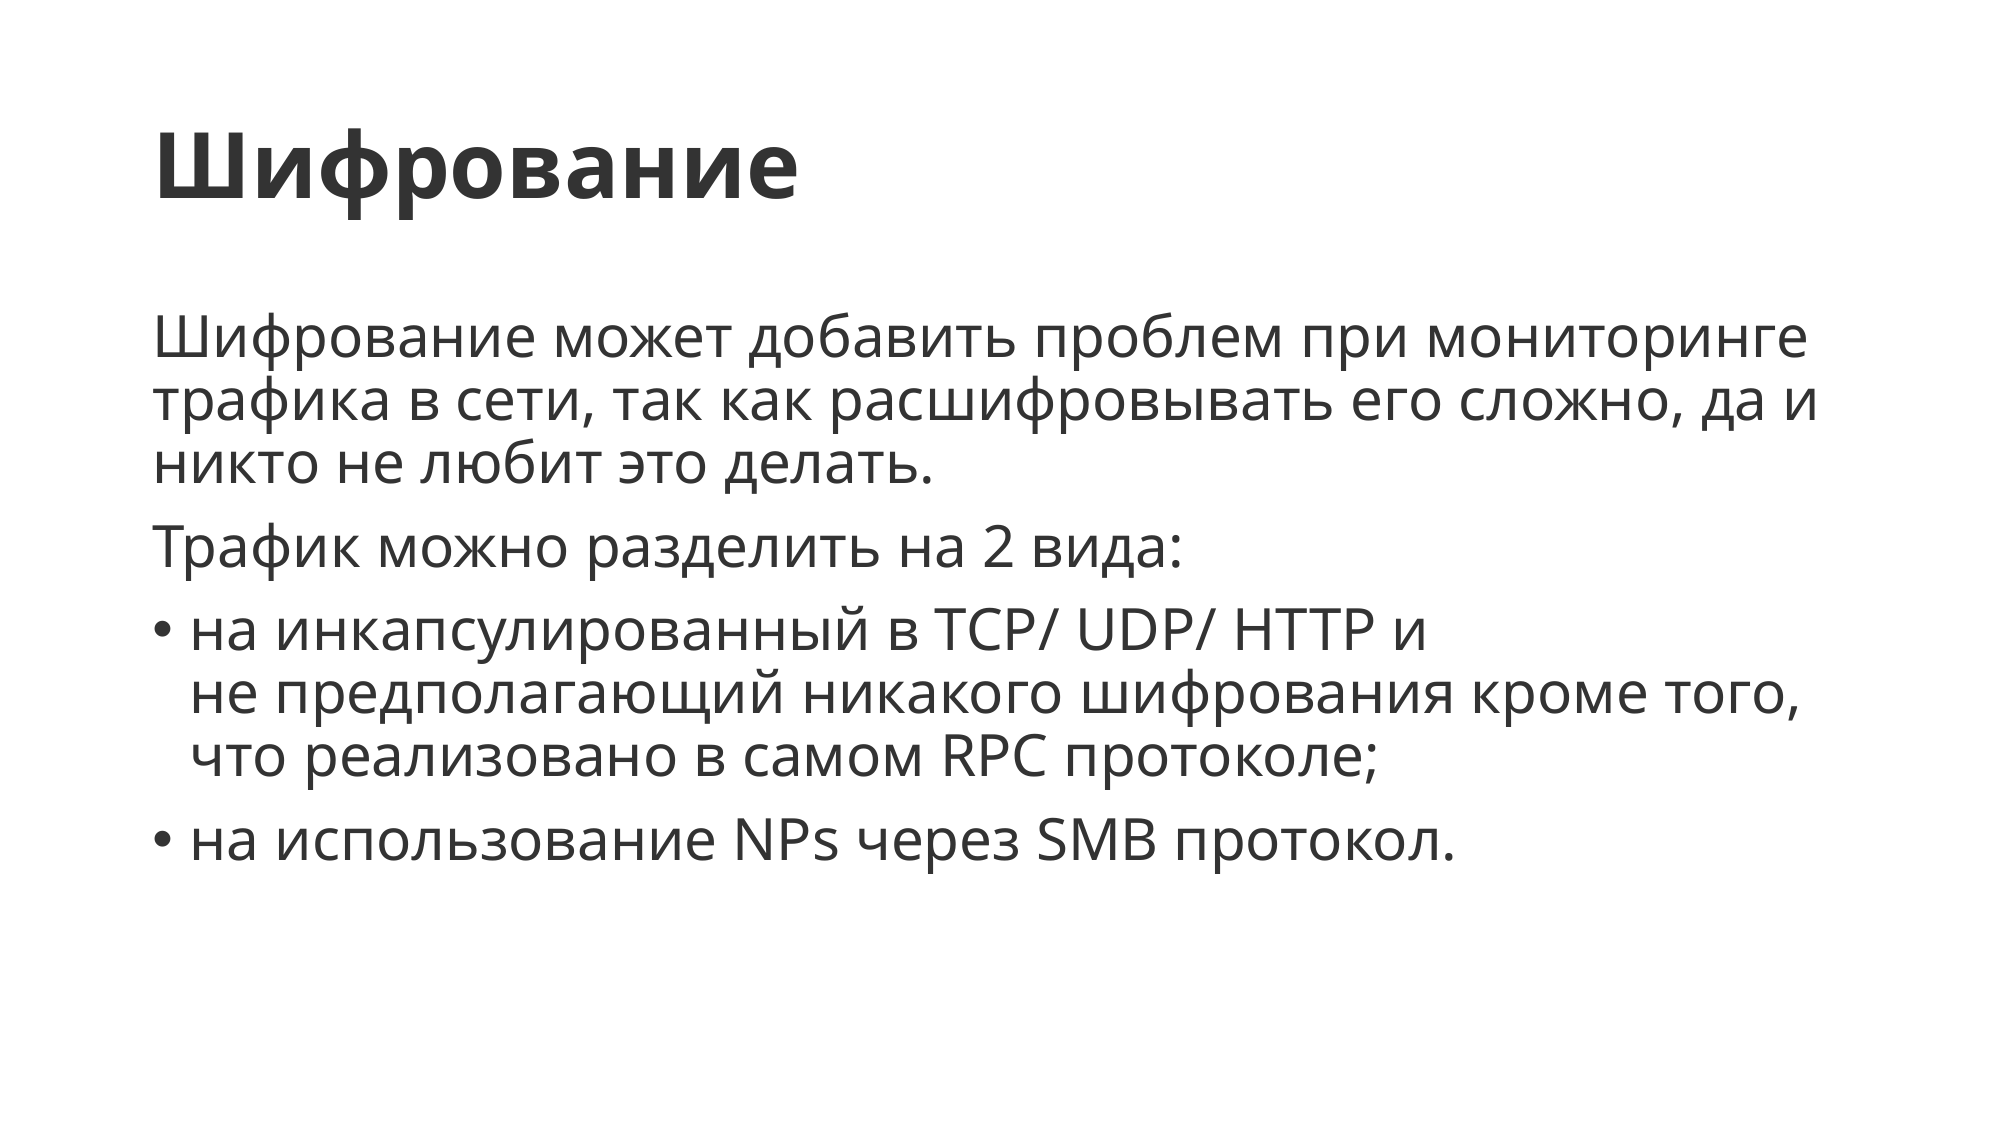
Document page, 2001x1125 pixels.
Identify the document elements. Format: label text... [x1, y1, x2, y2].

list Шифрование может добавить проблем при мониторинге трафика в сети, так как расшифровывать его сложно, да и никто не любит это делать. Трафик можно разделить на 2 вида: на инкапсулированный в TCP/ UDP/ HTTP и не предполагающий никакого шифрования кроме того, что реализовано в самом RPC протоколе; на использование NPs через SMB протокол. [137, 299, 1863, 1014]
title Шифрование [137, 59, 1863, 278]
